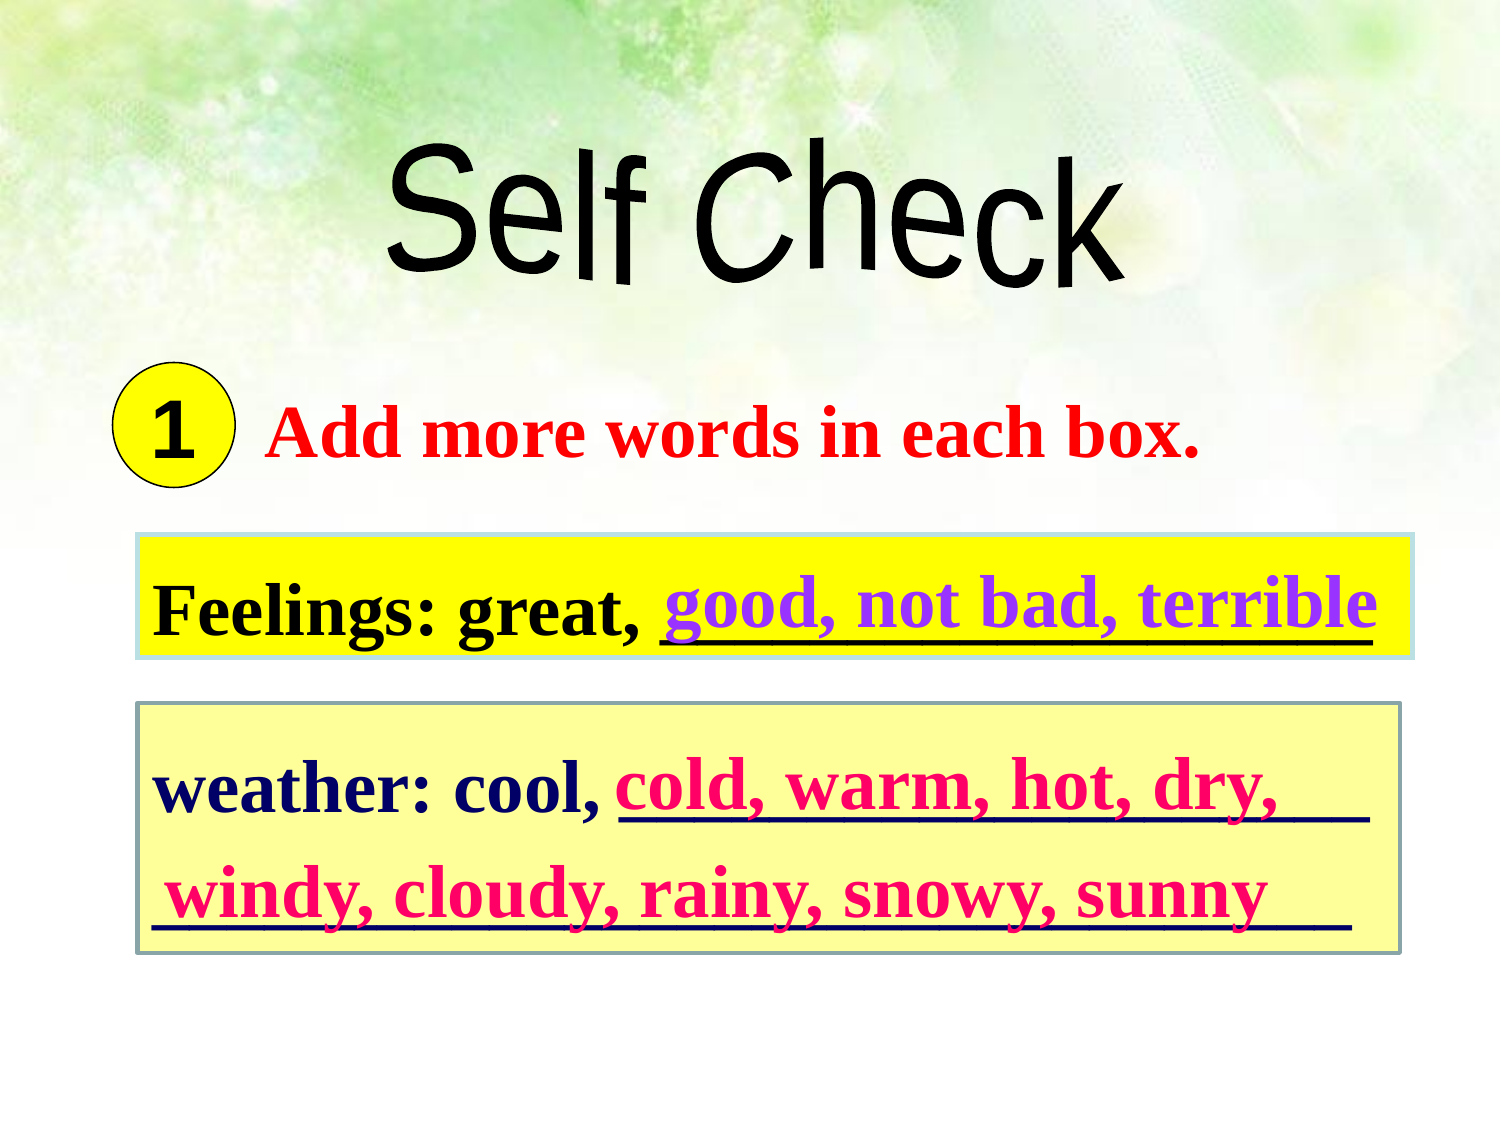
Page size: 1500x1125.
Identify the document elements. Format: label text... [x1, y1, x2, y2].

list Add more words in each box. [249, 375, 1388, 488]
text_box 1 [112, 362, 236, 488]
text_box weather: cool, ____________________ ________________________________ [135, 701, 1402, 955]
text_box cold, warm, hot, dry, windy, cloudy, rainy, snowy, sunny [150, 709, 1325, 940]
text_box good, not bad, terrible [650, 526, 1450, 650]
text_box Feelings: great, ___________________ [137, 534, 1413, 658]
picture [0, 0, 1500, 1125]
